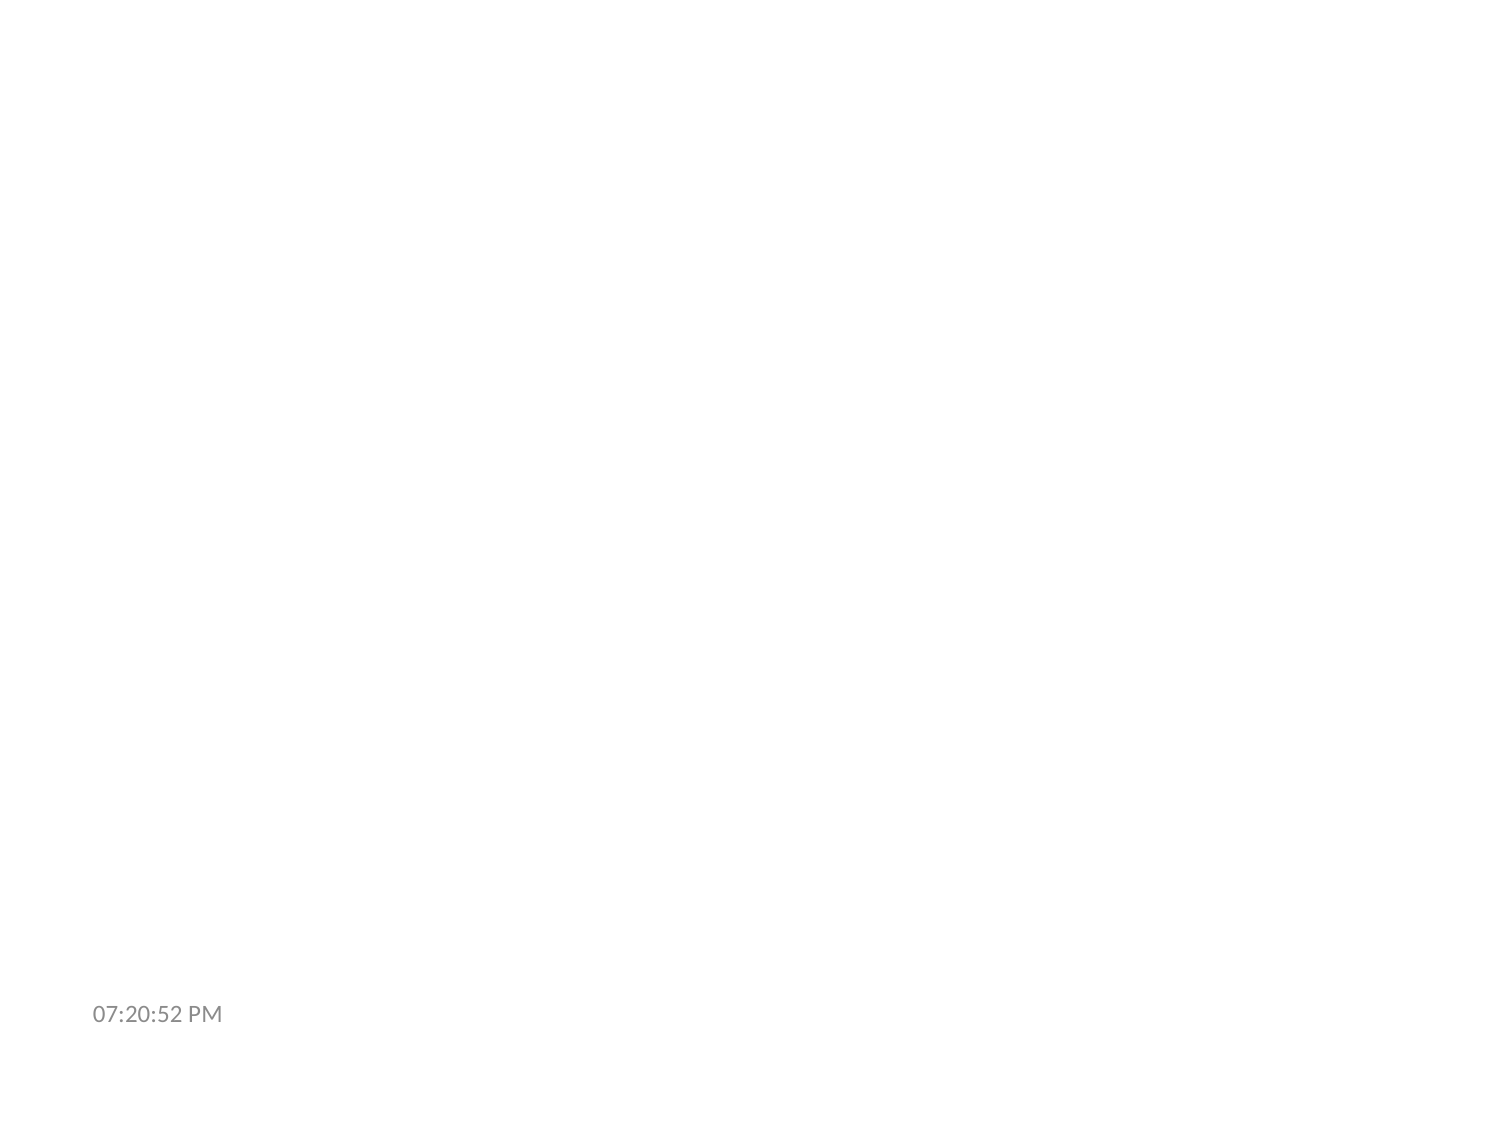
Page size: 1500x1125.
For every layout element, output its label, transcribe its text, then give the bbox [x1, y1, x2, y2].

text_box 3:35:09 PM [77, 982, 428, 1043]
